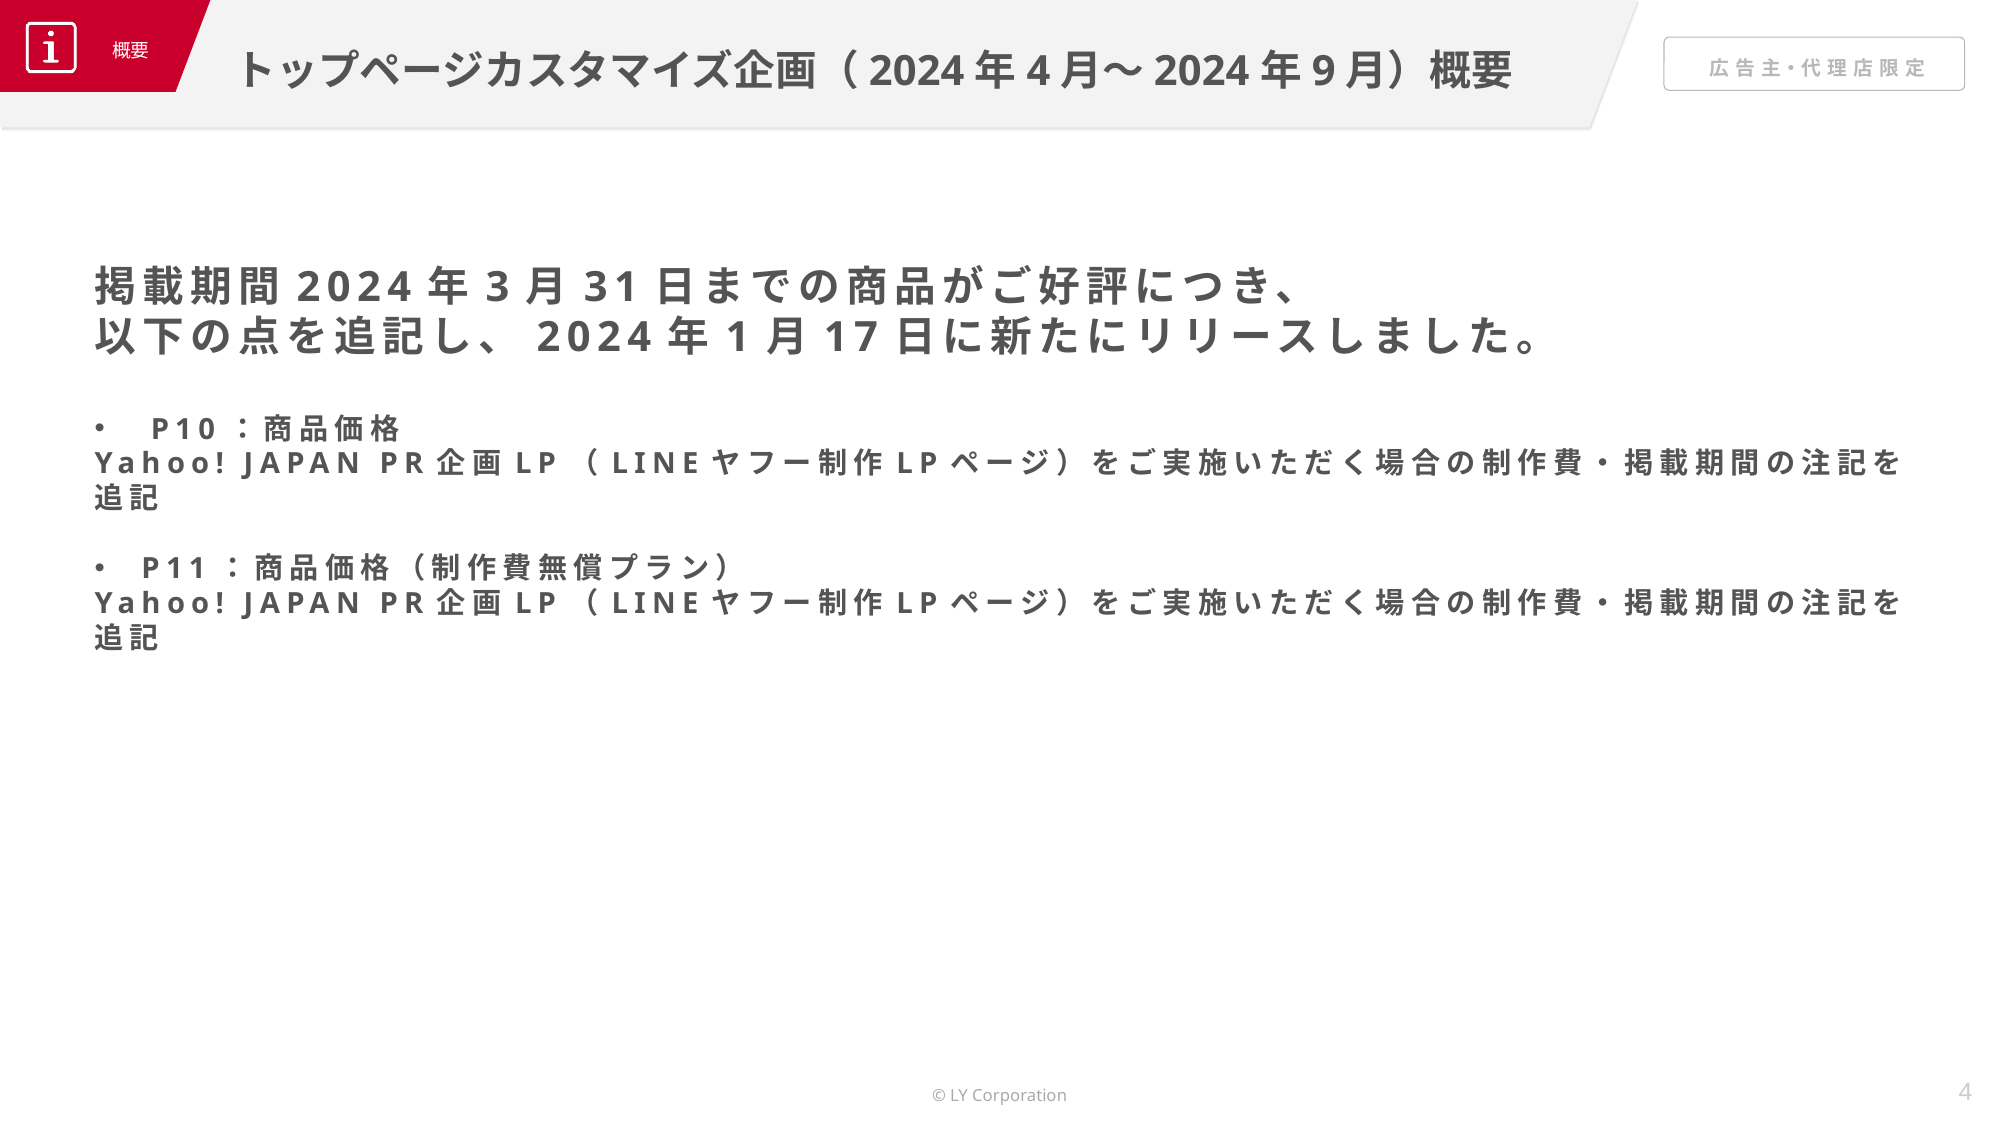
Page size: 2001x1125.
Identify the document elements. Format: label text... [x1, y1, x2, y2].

picture [16, 12, 84, 80]
text_box 掲載期間2024年3月31日までの商品がご好評につき、 以下の点を追記し、2024年1月17日に新たにリリースしました。 P10：商品価格 Yahoo! JAPAN PR企画LP（LINEヤフー制作LPページ）をご実施いただく場合の制作費・掲載期間の注記を追記 P11：商品価格（制作費無償プラン） Yahoo! JAPAN PR企画LP（LINEヤフー制作LPページ）をご実施いただく場合の制作費・掲載期間の注記を追記 [83, 248, 1923, 711]
list 概要 [98, 12, 170, 81]
list トップページカスタマイズ企画（2024年4月～2024年9月）概要 [234, 41, 1570, 97]
